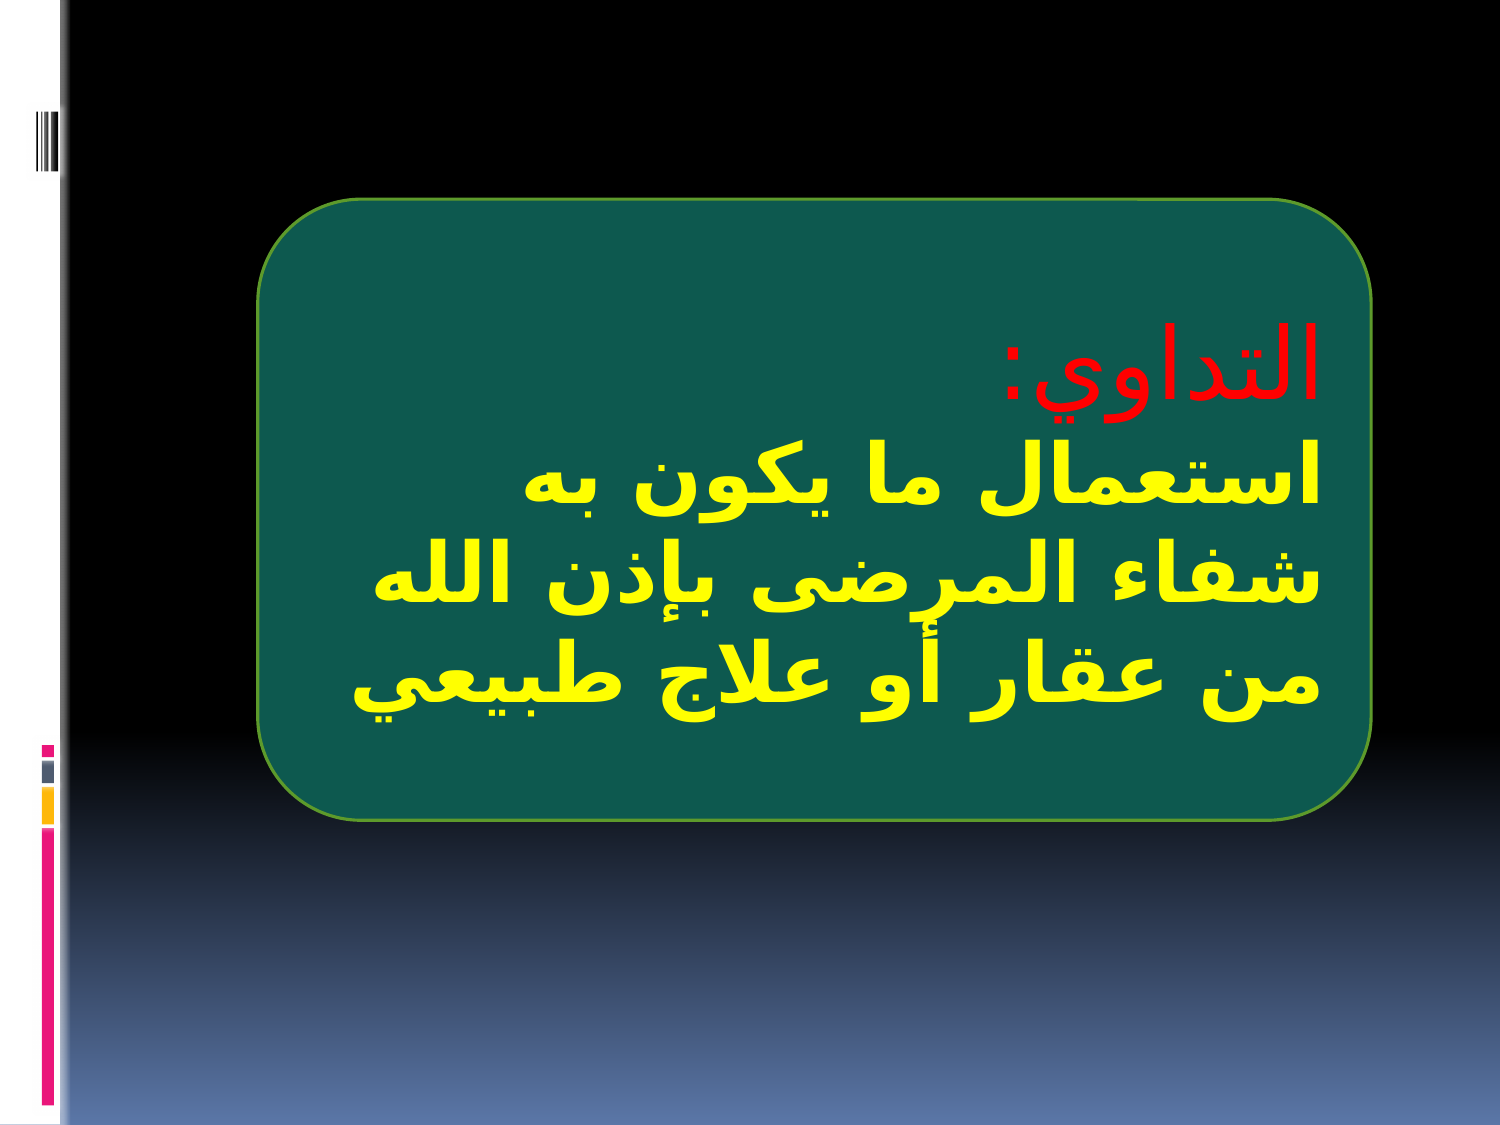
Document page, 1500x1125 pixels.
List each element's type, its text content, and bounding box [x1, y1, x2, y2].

text_box التداوي: استعمال ما يكون به شفاء المرضى بإذن الله من عقار أو علاج طبيعي [256, 197, 1373, 822]
